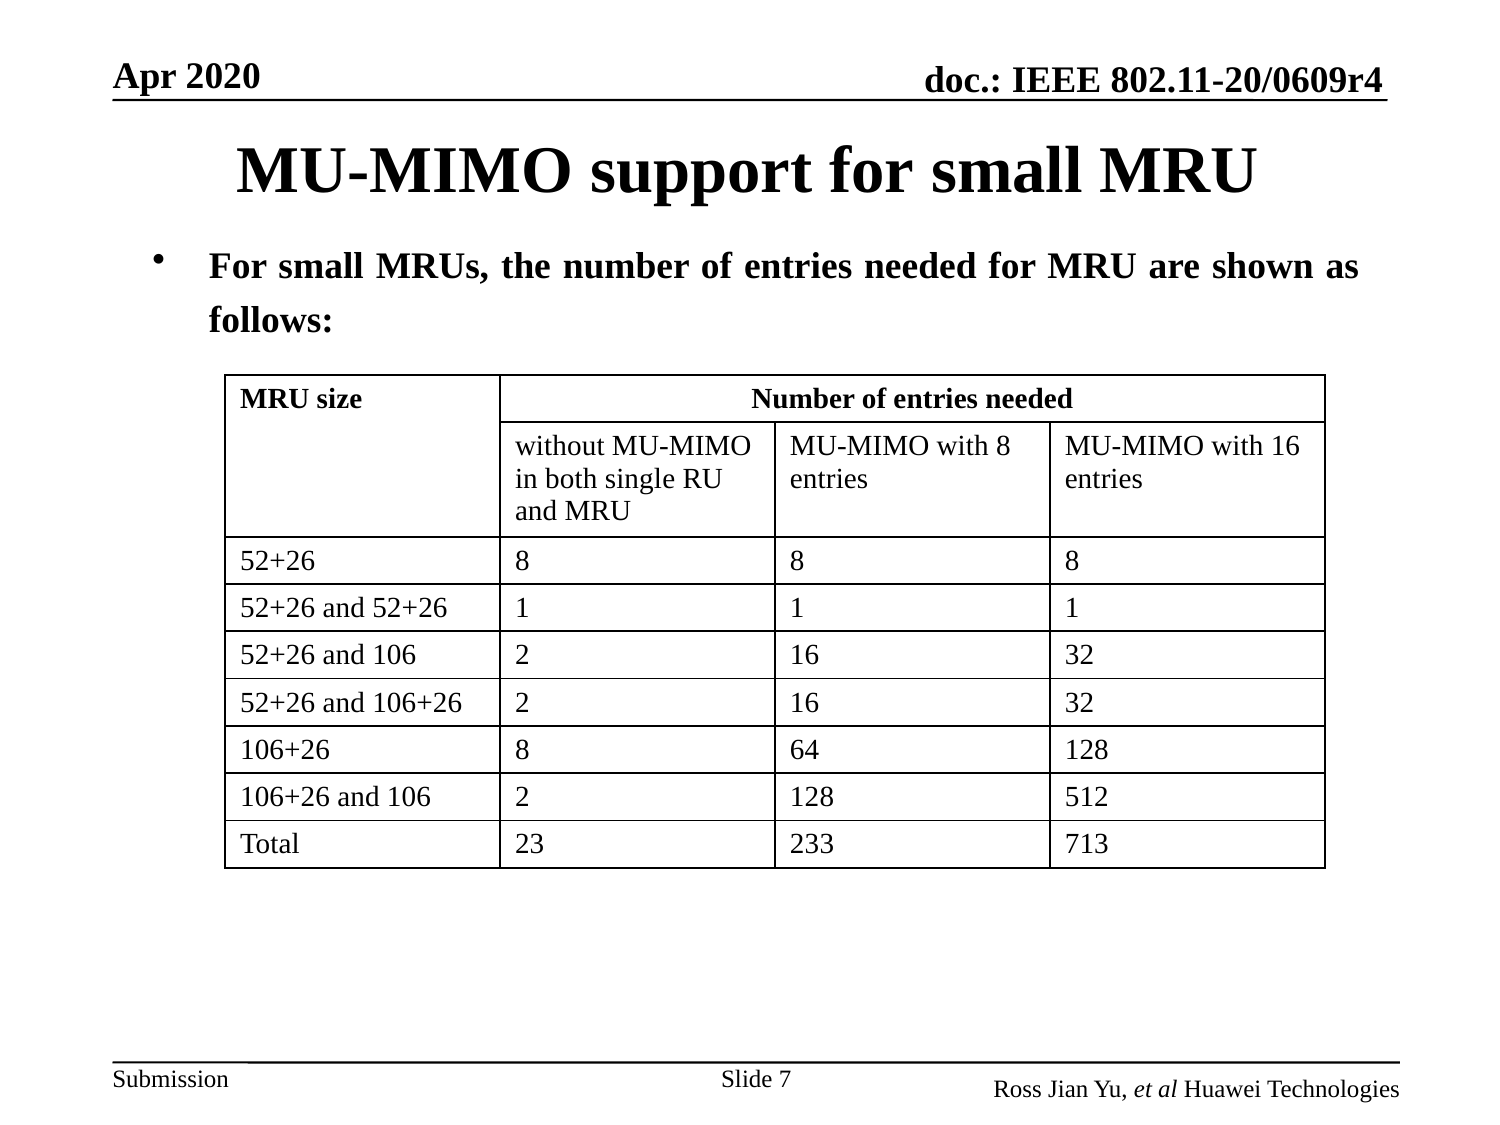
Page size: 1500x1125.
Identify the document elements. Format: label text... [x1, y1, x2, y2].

table_cell 32 [1051, 632, 1324, 678]
title MU-MIMO support for small MRU [99, 121, 1413, 210]
table_cell 713 [1051, 821, 1324, 867]
table_cell 64 [776, 727, 1049, 772]
table_cell 1 [1051, 585, 1324, 630]
table_cell Total [226, 821, 499, 867]
table_cell 8 [501, 727, 774, 772]
table_cell 106+26 and 106 [226, 774, 499, 820]
table_header MRU size [226, 376, 499, 536]
table_cell MU-MIMO with 8 entries [776, 423, 1049, 536]
table_cell without MU-MIMO in both single RU and MRU [501, 423, 774, 536]
table_cell 2 [501, 679, 774, 725]
table_cell 128 [1051, 727, 1324, 772]
table_cell 8 [776, 538, 1049, 583]
table_cell 1 [776, 585, 1049, 630]
table_cell 2 [501, 774, 774, 820]
table_cell 512 [1051, 774, 1324, 820]
table_cell 8 [501, 538, 774, 583]
table_cell 233 [776, 821, 1049, 867]
table_cell 23 [501, 821, 774, 867]
table_cell 52+26 [226, 538, 499, 583]
table_cell 16 [776, 632, 1049, 678]
table_cell 52+26 and 106+26 [226, 679, 499, 725]
slide_number Slide 7 [712, 1061, 800, 1093]
table_cell 1 [501, 585, 774, 630]
table_cell 32 [1051, 679, 1324, 725]
table_cell 52+26 and 106 [226, 632, 499, 678]
table_cell MU-MIMO with 16 entries [1051, 423, 1324, 536]
table_cell 106+26 [226, 727, 499, 772]
table_cell 52+26 and 52+26 [226, 585, 499, 630]
table_header Number of entries needed [501, 376, 1324, 421]
list For small MRUs, the number of entries needed for MRU are shown as follows: [137, 224, 1376, 338]
table_cell 8 [1051, 538, 1324, 583]
table_cell 2 [501, 632, 774, 678]
table_cell 16 [776, 679, 1049, 725]
table_cell 128 [776, 774, 1049, 820]
